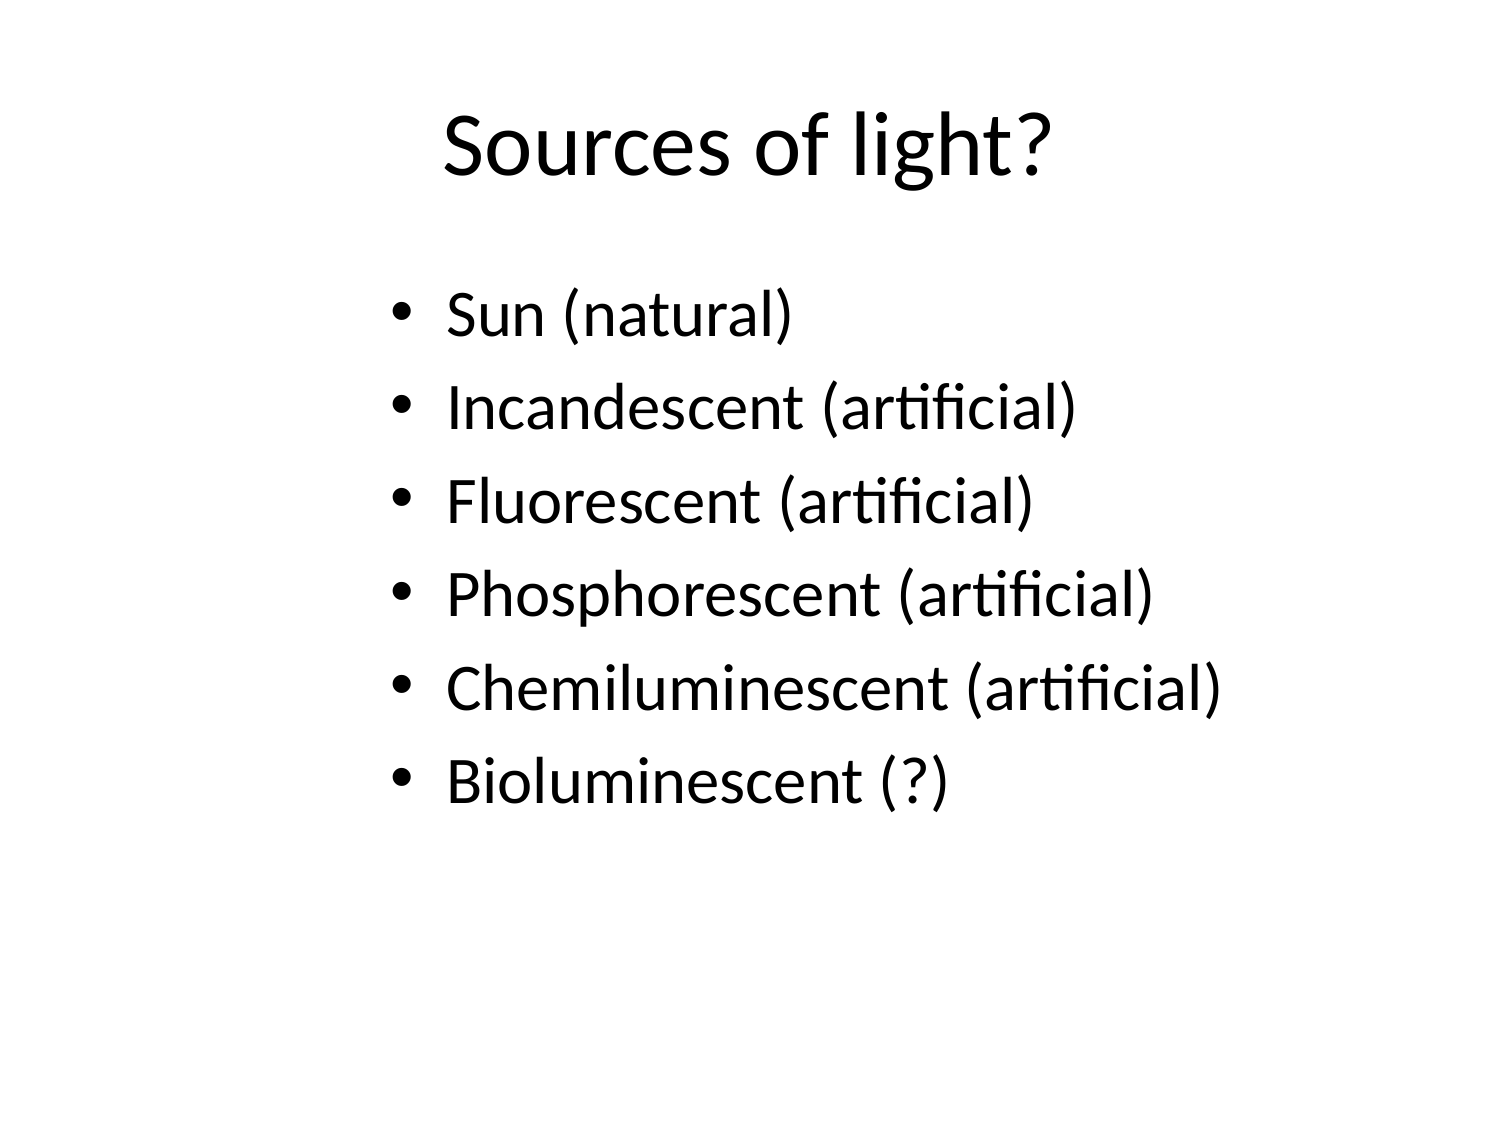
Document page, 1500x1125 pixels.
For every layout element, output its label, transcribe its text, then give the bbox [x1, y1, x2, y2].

title Sources of light? [75, 45, 1425, 233]
list Sun (natural) Incandescent (artificial) Fluorescent (artificial) Phosphorescent (artificial) Chemiluminescent (artificial) Bioluminescent (?) [375, 262, 1300, 1005]
